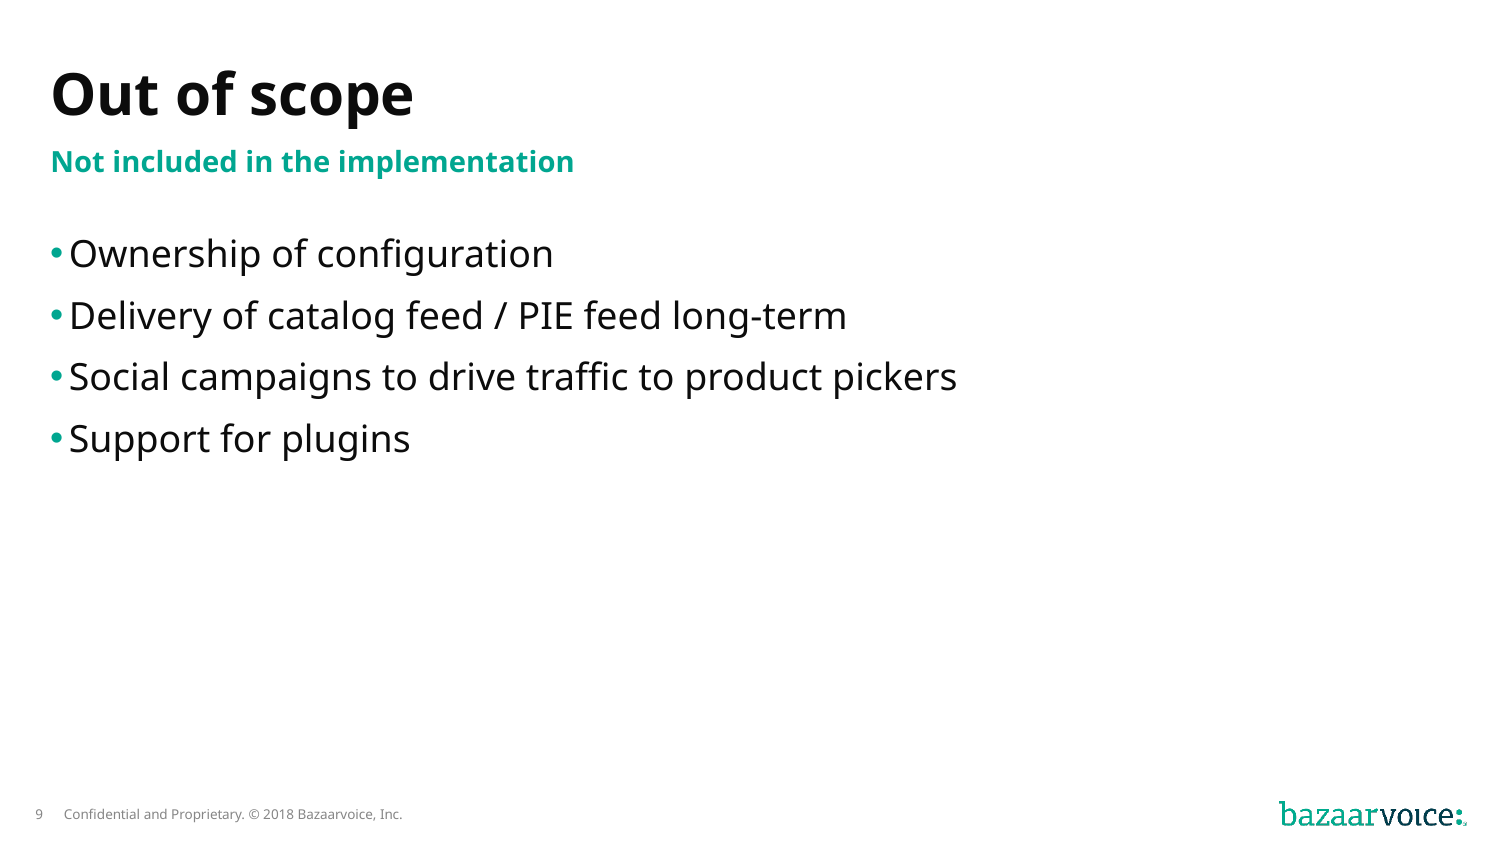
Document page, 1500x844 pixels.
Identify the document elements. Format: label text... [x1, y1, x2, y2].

list Not included in the implementation [35, 135, 1460, 194]
text_box Ownership of configuration Delivery of catalog feed / PIE feed long-term Social campaigns to drive traffic to product pickers Support for plugins [35, 222, 1470, 776]
title Out of scope [35, 33, 1460, 135]
picture [1279, 801, 1467, 826]
picture [1402, 812, 1409, 823]
